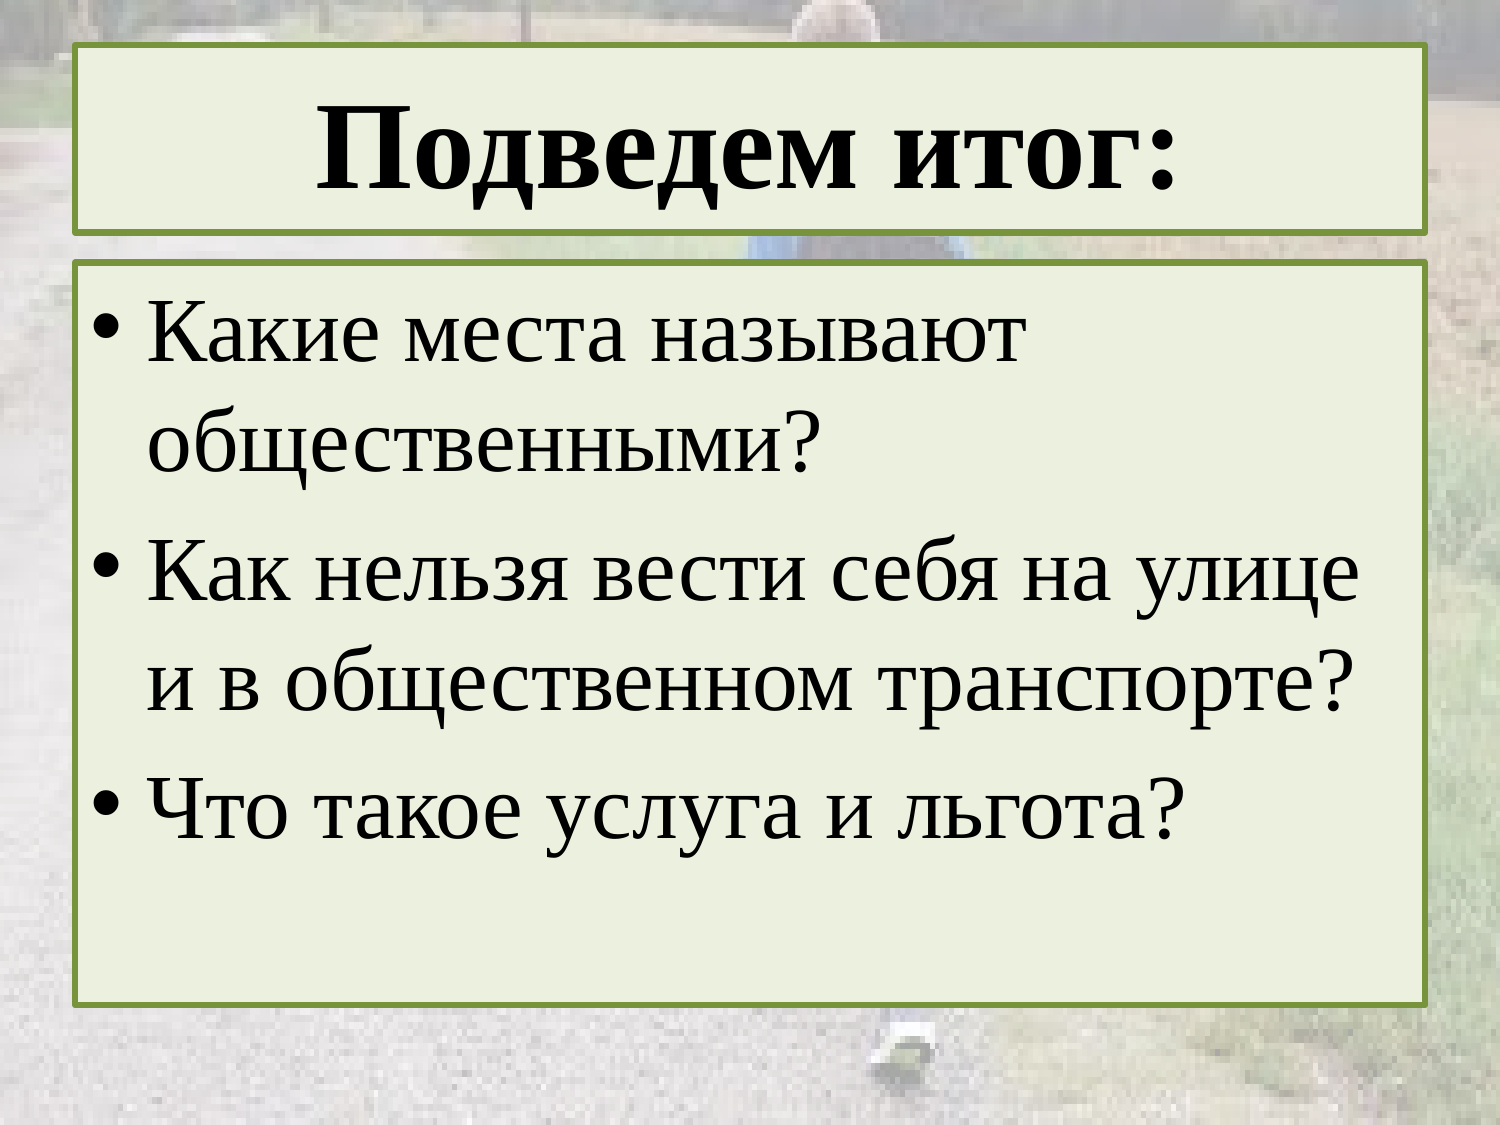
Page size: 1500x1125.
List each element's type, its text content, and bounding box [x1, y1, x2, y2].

title Подведем итог: [75, 45, 1425, 233]
list Какие места называют общественными? Как нельзя вести себя на улице и в общественном транспорте? Что такое услуга и льгота? [75, 262, 1425, 1005]
